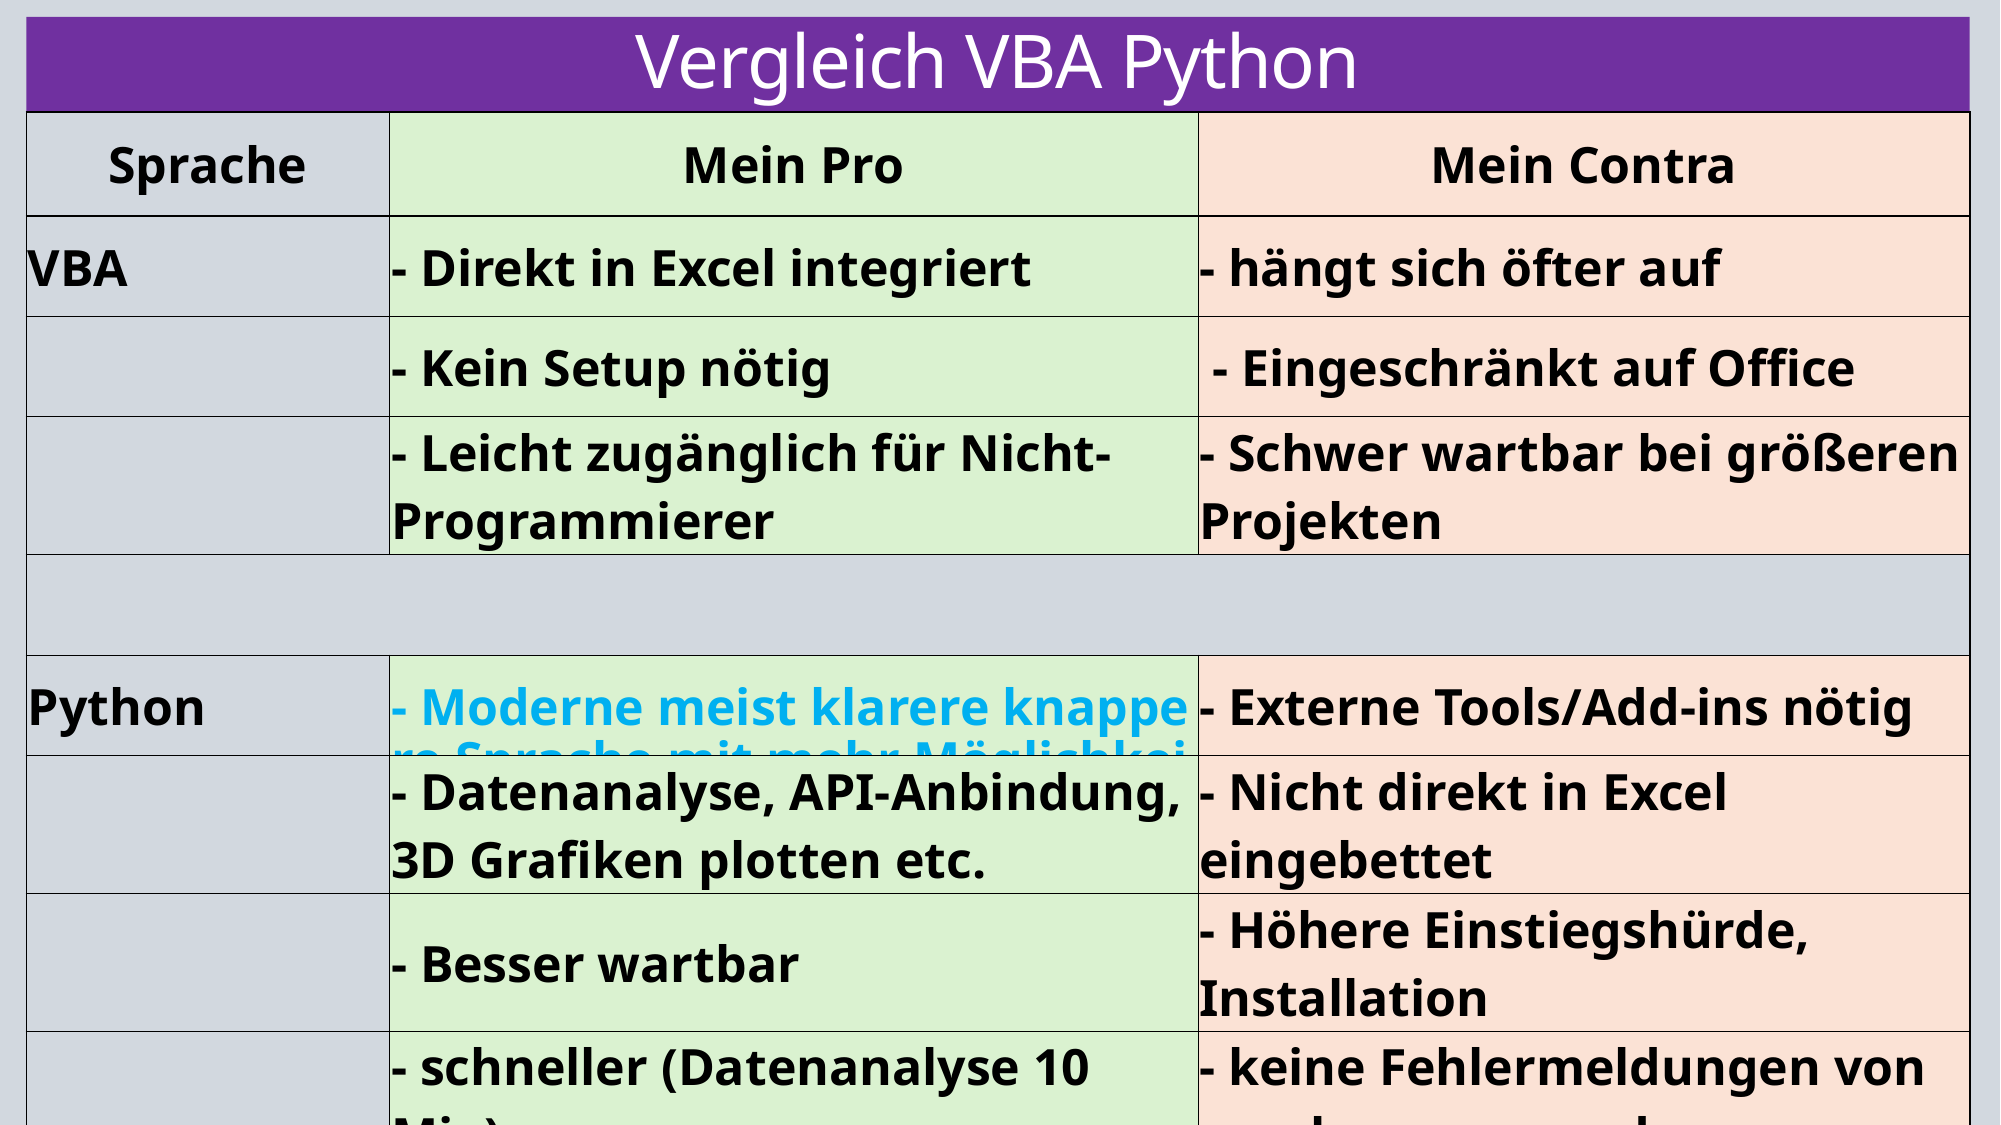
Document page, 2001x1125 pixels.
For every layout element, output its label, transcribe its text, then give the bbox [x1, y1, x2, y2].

table_cell - Nicht direkt in Excel eingebettet [1199, 756, 1969, 893]
title Vergleich VBA Python [26, 16, 1970, 111]
table_cell [27, 894, 389, 1031]
table_cell - Besser wartbar [390, 894, 1198, 1031]
table_cell - Schwer wartbar bei größeren Projekten [1199, 417, 1969, 554]
table_cell VBA [27, 217, 389, 316]
table_header Mein Pro [390, 113, 1198, 215]
table_cell - Moderne meist klarere knappere Sprache mit mehr Möglichkeiten [390, 656, 1198, 755]
table_cell - schneller (Datenanalyse 10 Mio) [390, 1032, 1198, 1125]
table_cell - hängt sich öfter auf [1199, 217, 1969, 316]
table_cell [27, 756, 389, 893]
table_header Mein Contra [1199, 113, 1969, 215]
table_cell - Datenanalyse, API-Anbindung, 3D Grafiken plotten etc. [390, 756, 1198, 893]
table_cell - Höhere Einstiegshürde, Installation [1199, 894, 1969, 1031]
table_cell [27, 417, 389, 554]
table_cell - Externe Tools/Add-ins nötig [1199, 656, 1969, 755]
table_cell - Direkt in Excel integriert [390, 217, 1198, 316]
table_cell - Leicht zugänglich für Nicht-Programmierer [390, 417, 1198, 554]
table_cell [27, 555, 390, 655]
table_cell [27, 1032, 389, 1125]
table_cell [1198, 555, 1969, 655]
table_cell [27, 317, 389, 416]
table_cell Python [27, 656, 389, 755]
table_cell - keine Fehlermeldungen von excel wenn py code error [1199, 1032, 1969, 1125]
table_cell - Kein Setup nötig [390, 317, 1198, 416]
table_cell [390, 555, 1198, 655]
table_cell - Eingeschränkt auf Office [1199, 317, 1969, 416]
table_header Sprache [27, 113, 389, 215]
